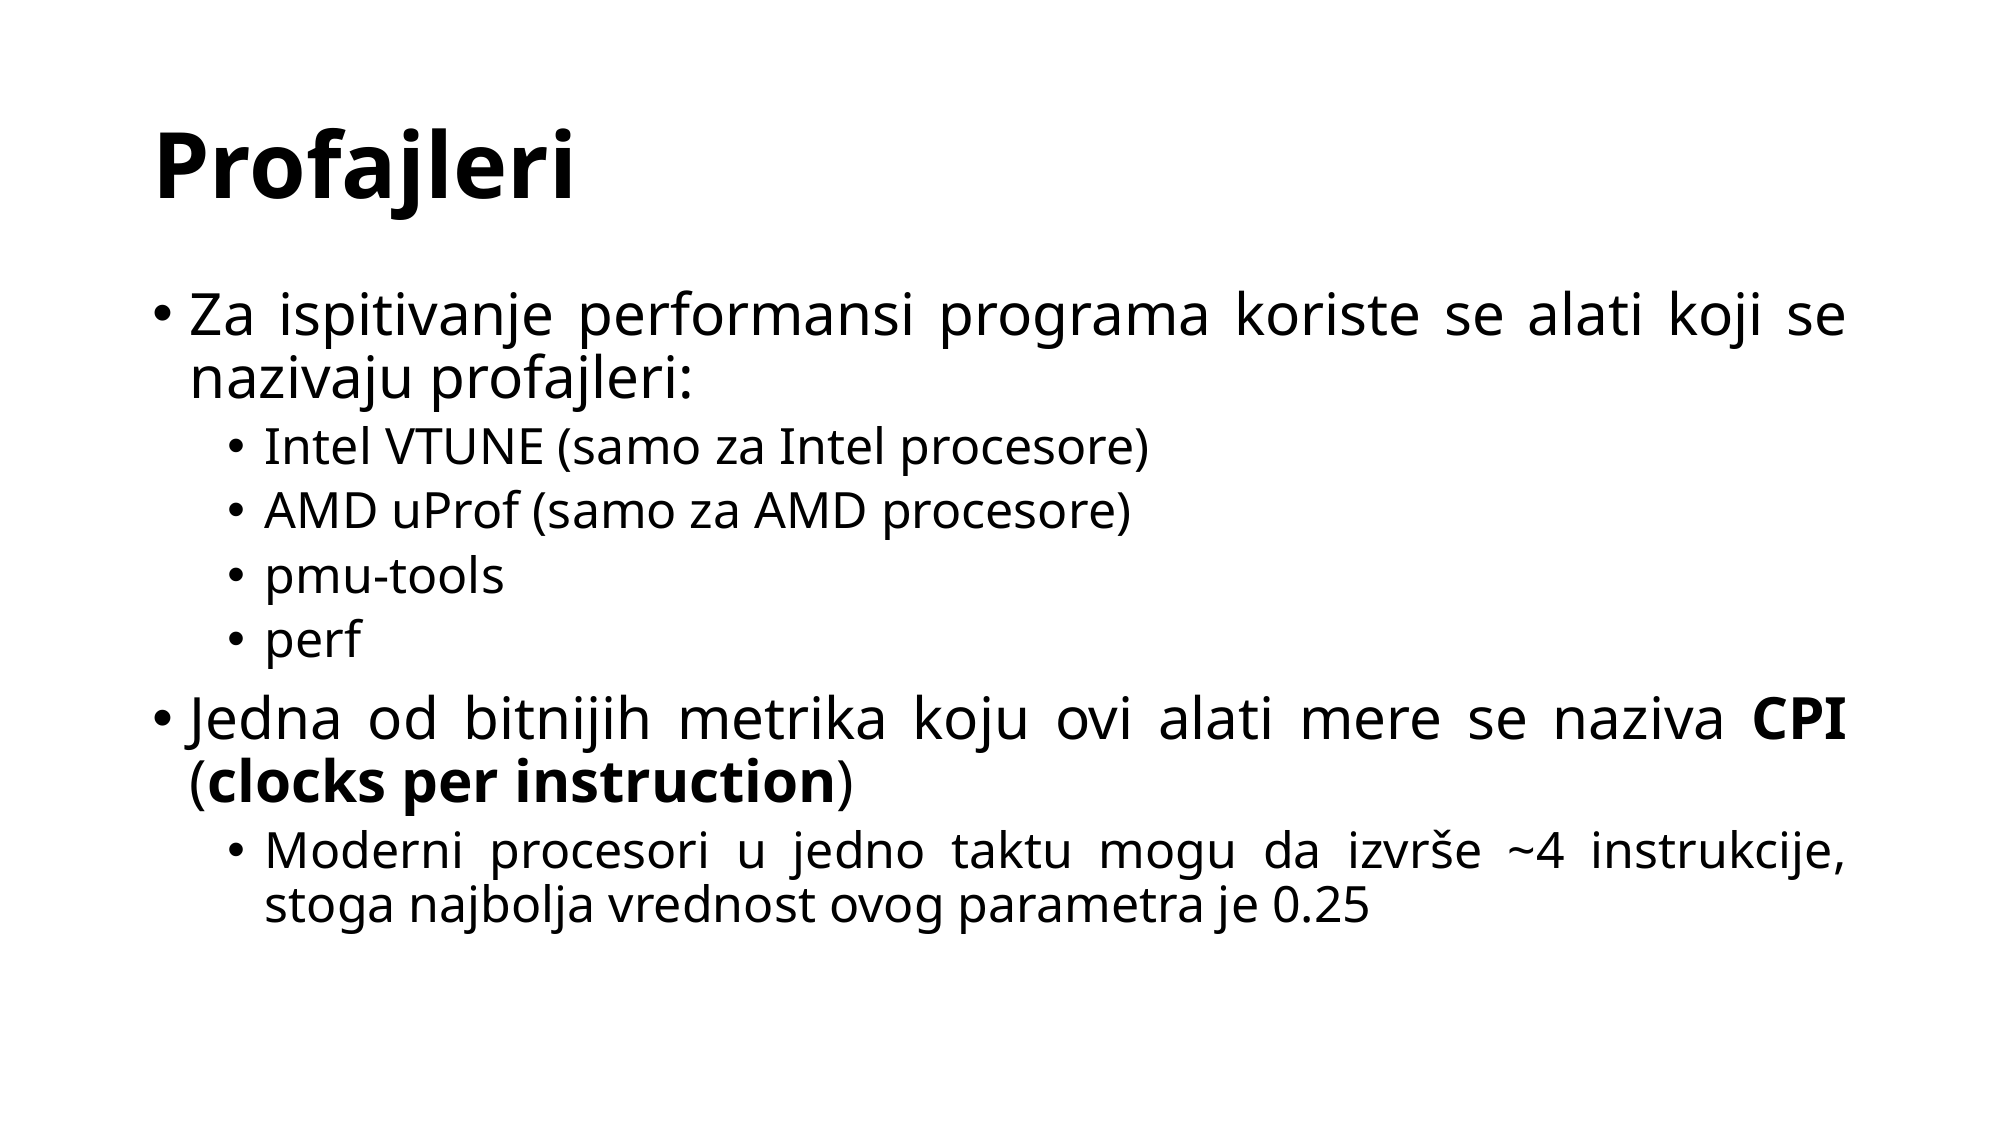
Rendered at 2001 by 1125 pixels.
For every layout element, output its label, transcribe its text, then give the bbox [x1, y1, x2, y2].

list Za ispitivanje performansi programa koriste se alati koji se nazivaju profajleri: Intel VTUNE (samo za Intel procesore) AMD uProf (samo za AMD procesore) pmu-tools perf Jedna od bitnijih metrika koju ovi alati mere se naziva CPI (clocks per instruction) Moderni procesori u jedno taktu mogu da izvrše ~4 instrukcije, stoga najbolja vrednost ovog parametra je 0.25 [137, 277, 1863, 992]
title Profajleri [137, 59, 1863, 277]
